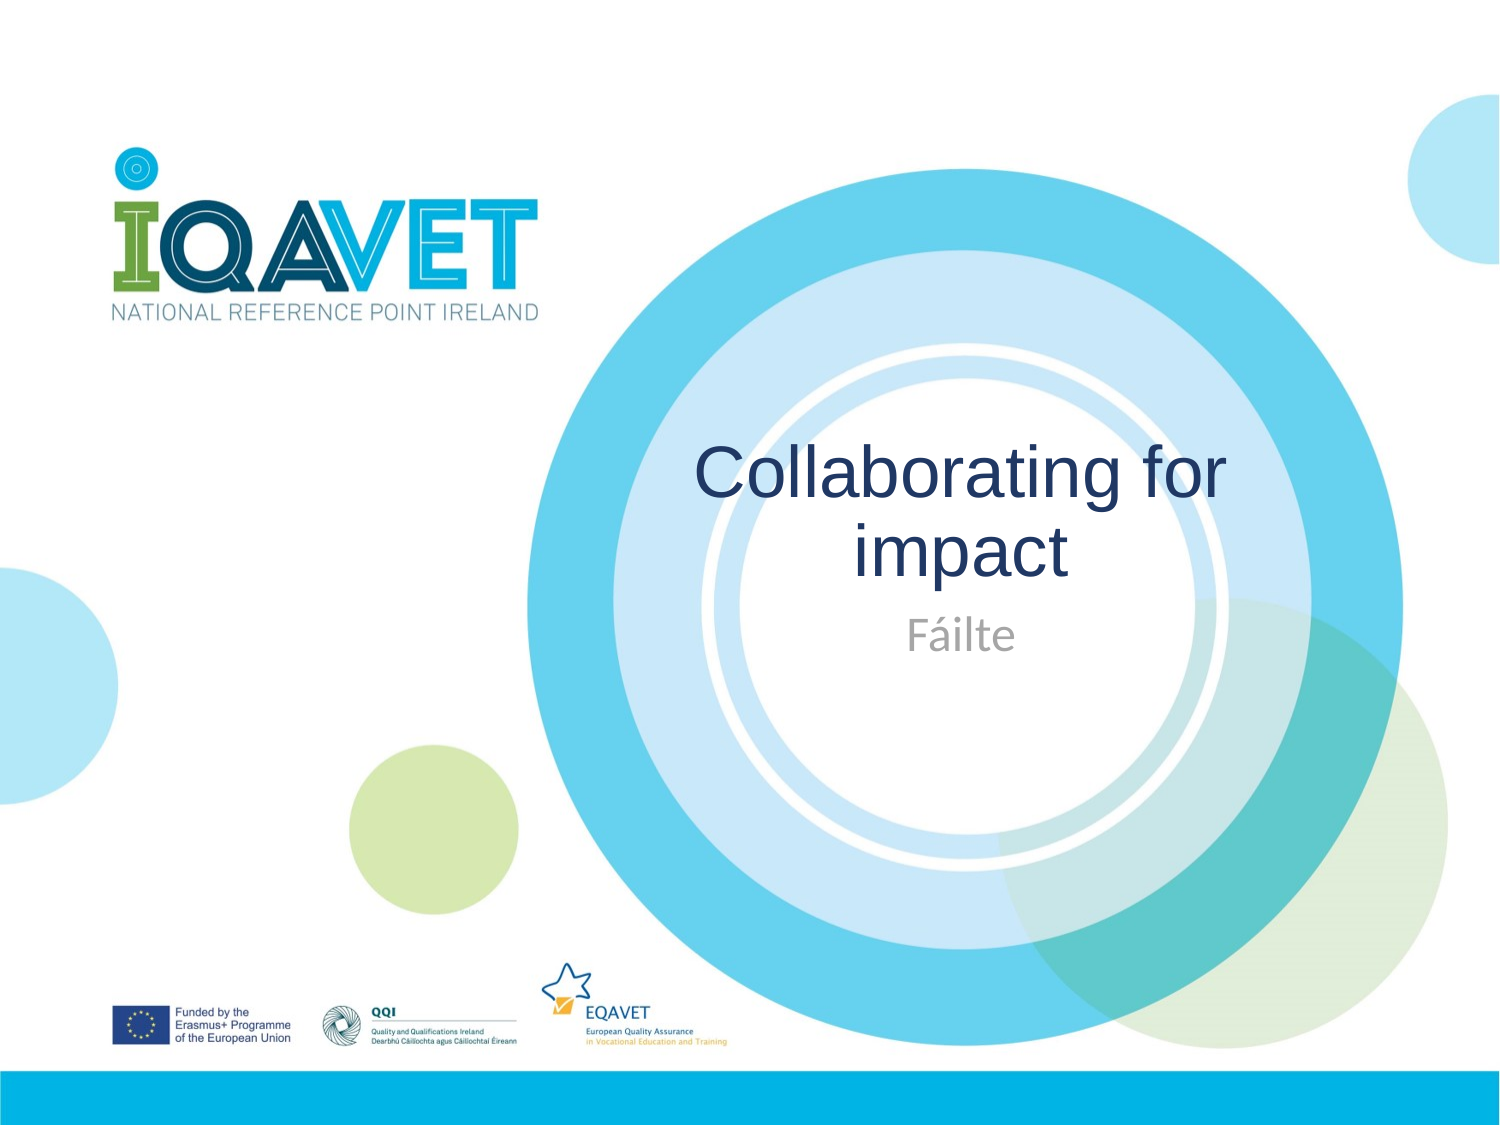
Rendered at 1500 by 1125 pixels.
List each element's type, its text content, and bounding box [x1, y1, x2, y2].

title Collaborating for impact [609, 406, 1313, 620]
picture [0, 62, 1500, 1125]
subtitle Fáilte [736, 600, 1187, 698]
